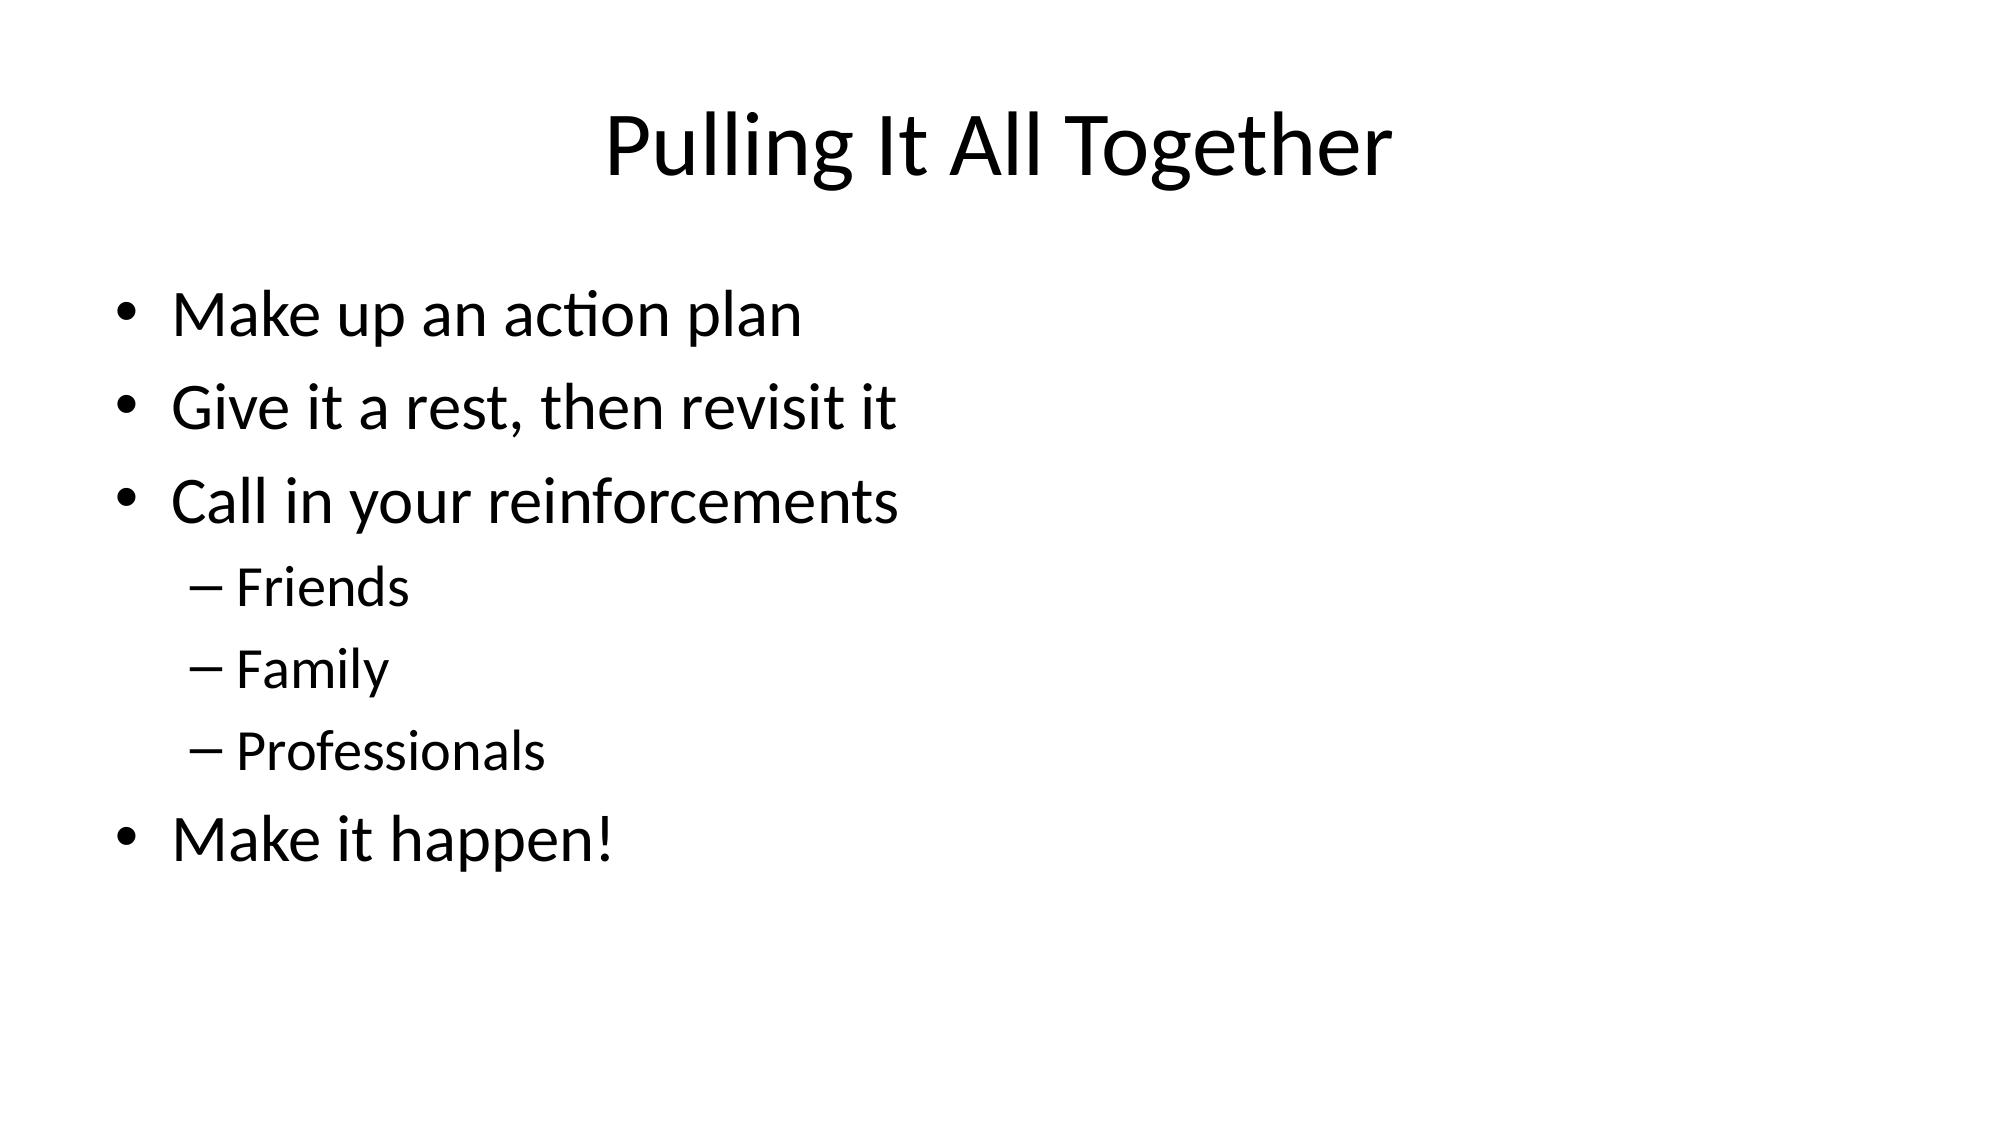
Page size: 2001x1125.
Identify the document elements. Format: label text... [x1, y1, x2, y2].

list Make up an action plan Give it a rest, then revisit it Call in your reinforcements Friends Family Professionals Make it happen! [99, 262, 1900, 1005]
title Pulling It All Together [99, 45, 1900, 233]
